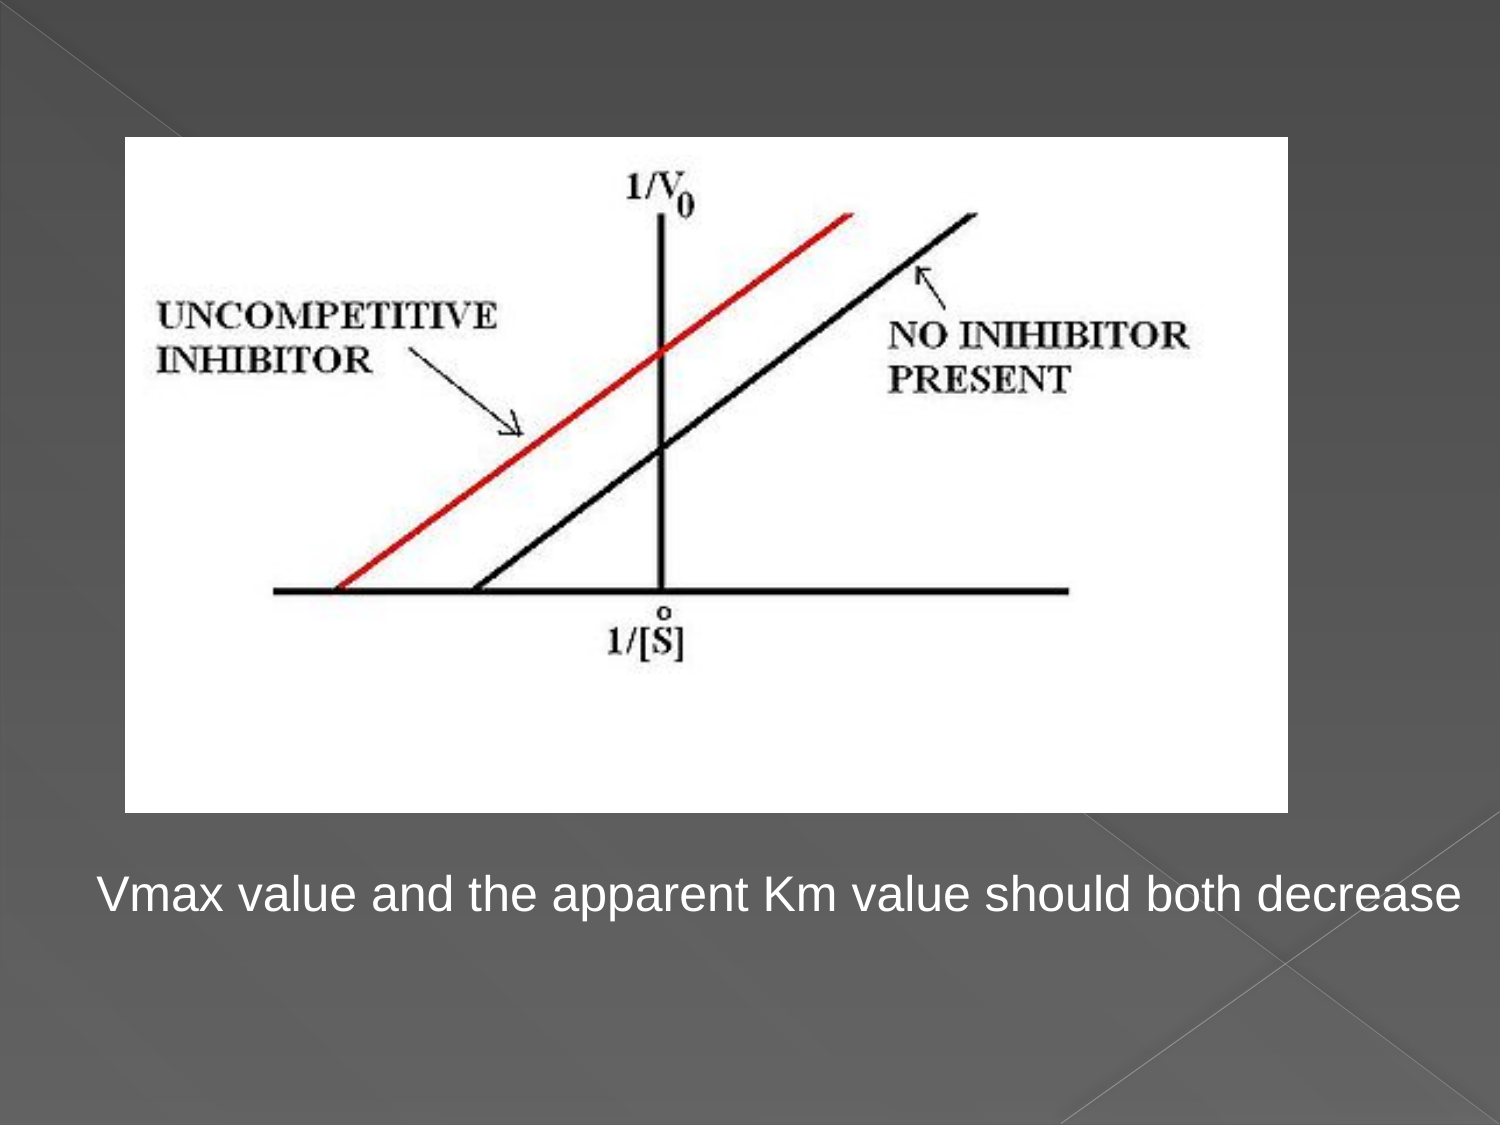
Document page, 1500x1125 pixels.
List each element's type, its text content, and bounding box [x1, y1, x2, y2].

picture [124, 137, 1288, 813]
text_box Vmax value and the apparent Km value should both decrease [81, 854, 1493, 929]
